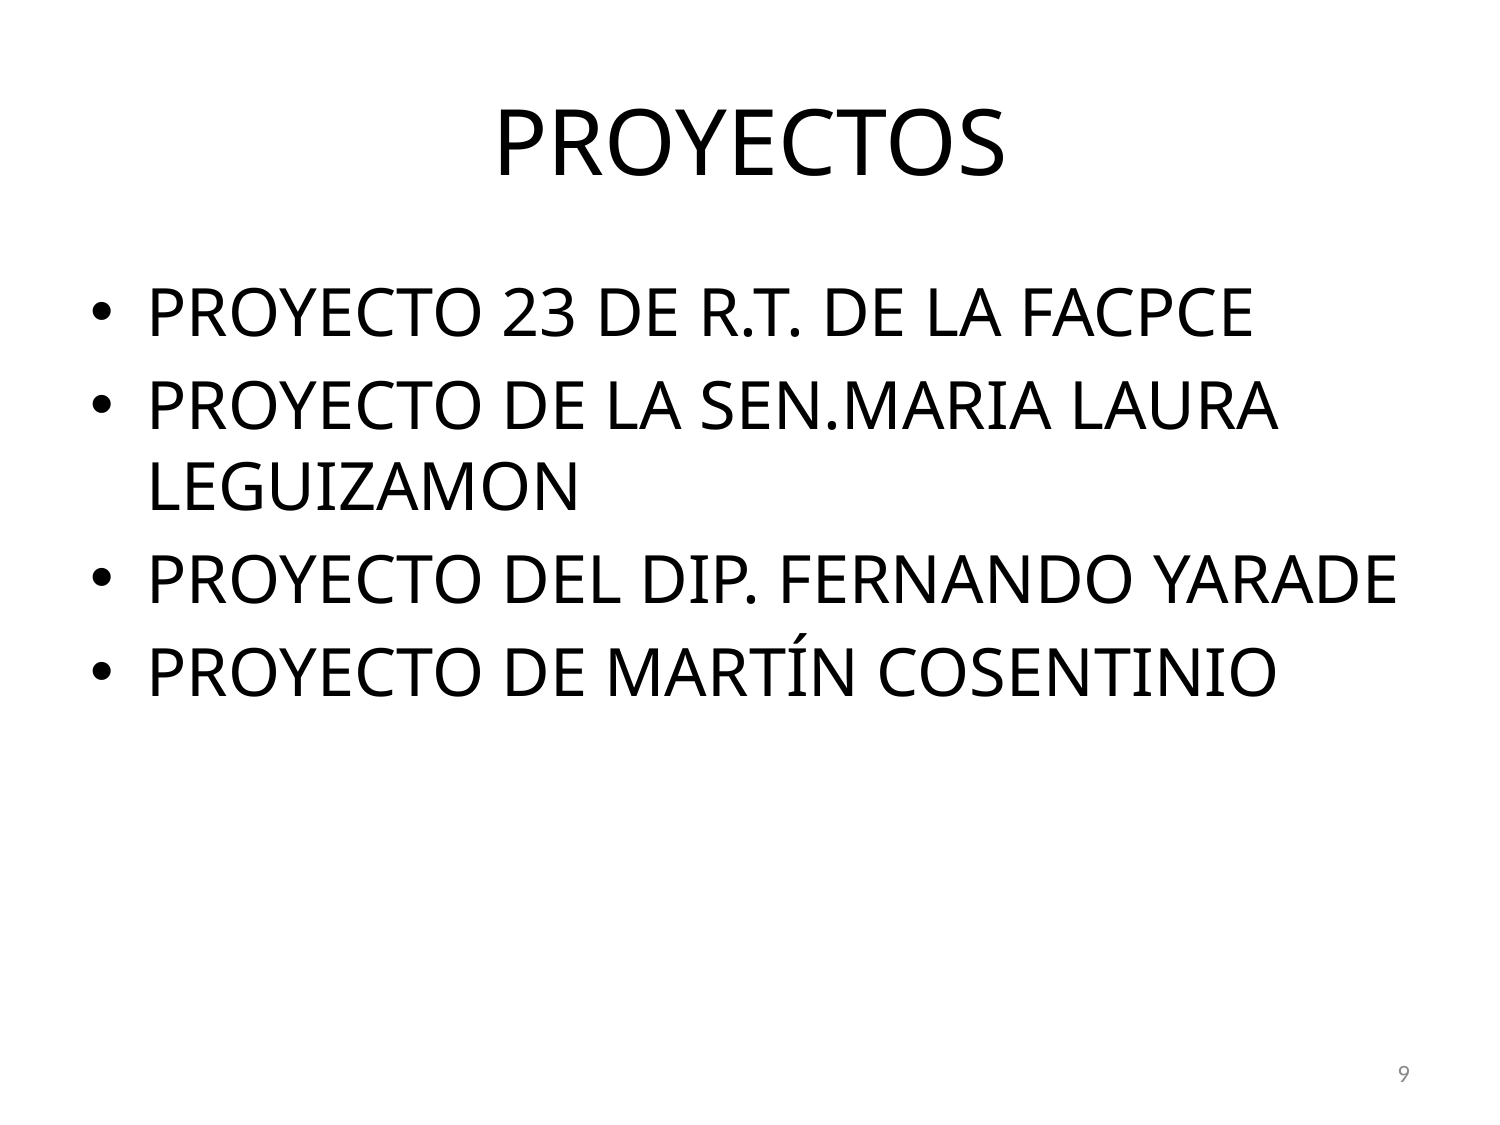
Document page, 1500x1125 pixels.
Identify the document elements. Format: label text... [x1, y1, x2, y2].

title PROYECTOS [75, 45, 1425, 233]
list PROYECTO 23 DE R.T. DE LA FACPCE PROYECTO DE LA SEN.MARIA LAURA LEGUIZAMON PROYECTO DEL DIP. FERNANDO YARADE PROYECTO DE MARTÍN COSENTINIO [75, 262, 1425, 1005]
slide_number 9 [1074, 1042, 1425, 1103]
